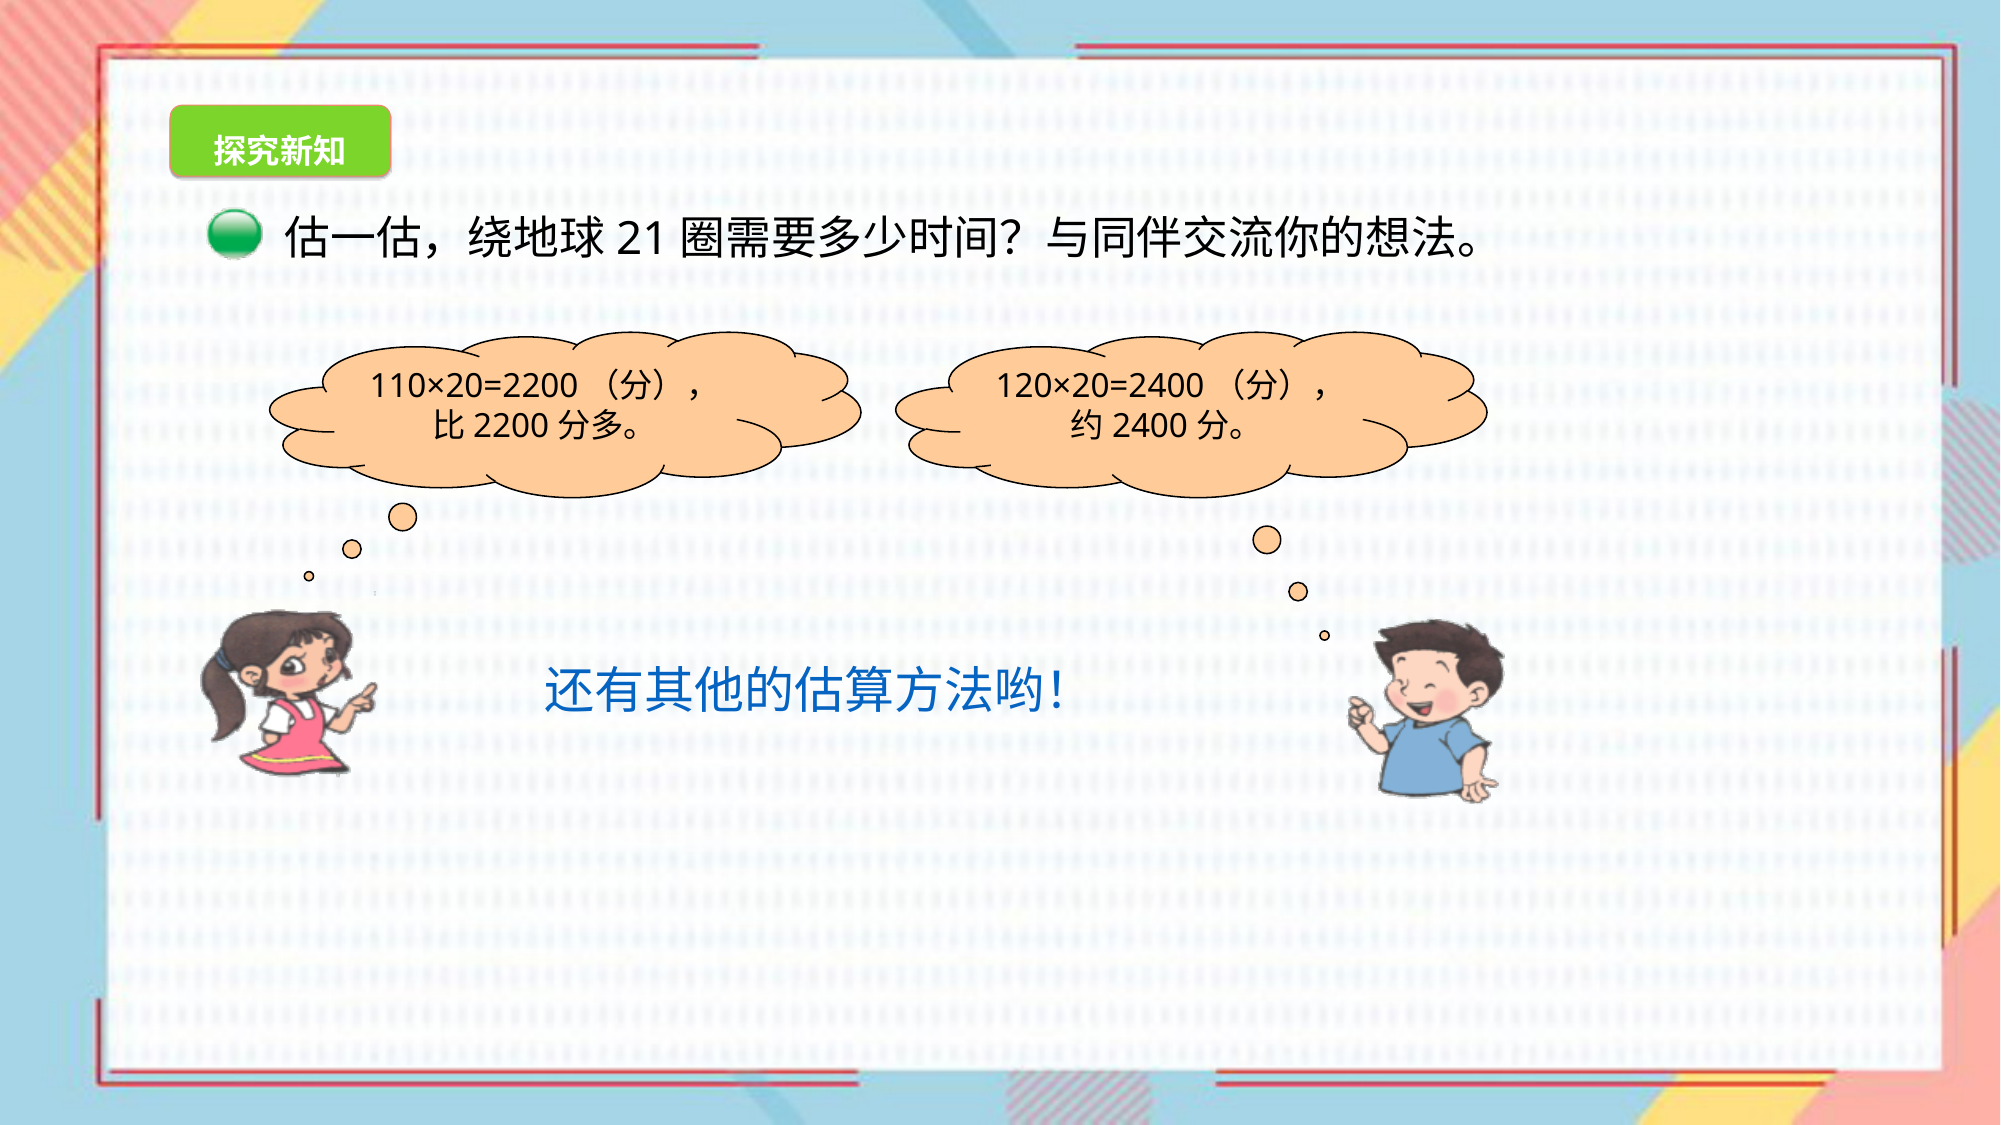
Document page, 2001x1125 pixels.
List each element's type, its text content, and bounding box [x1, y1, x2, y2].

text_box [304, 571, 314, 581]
text_box 120×20=2400（分），约2400分。 [1253, 526, 1281, 554]
text_box 还有其他的估算方法哟！ [530, 650, 1157, 726]
text_box 估一估，绕地球21圈需要多少时间？与同伴交流你的想法。 [270, 201, 1558, 272]
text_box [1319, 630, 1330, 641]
picture [0, 0, 2001, 1125]
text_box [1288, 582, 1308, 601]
text_box 探究新知 [170, 105, 391, 177]
text_box 120×20=2400（分），约2400分。 [895, 332, 1488, 498]
text_box 110×20=2200（分）， 比2200分多。 [269, 332, 862, 498]
text_box 110×20=2200（分）， 比2200分多。 [388, 503, 417, 531]
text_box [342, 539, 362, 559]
